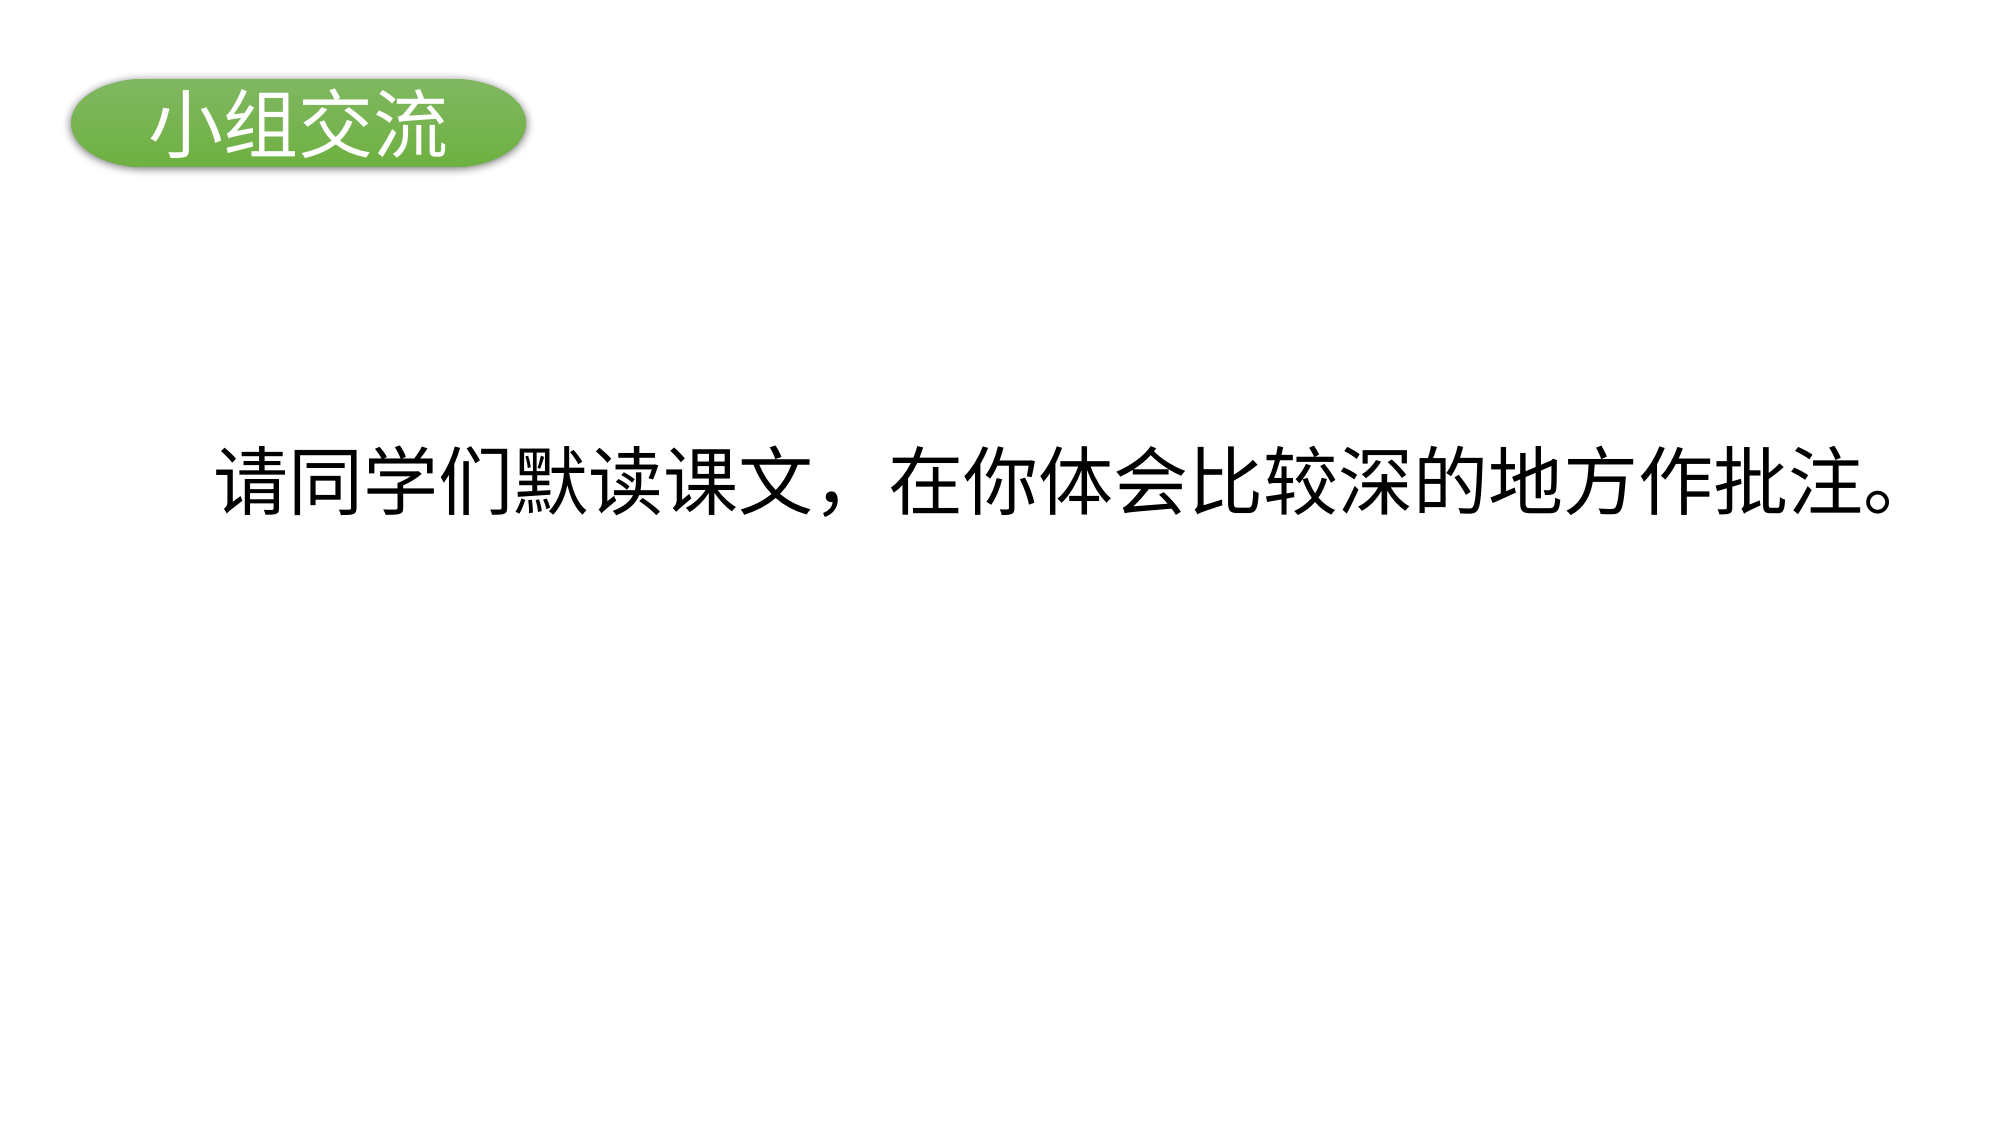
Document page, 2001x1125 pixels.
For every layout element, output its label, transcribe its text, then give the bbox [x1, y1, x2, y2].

text_box 请同学们默读课文，在你体会比较深的地方作批注。 [148, 381, 1886, 532]
text_box 小组交流 [71, 78, 526, 167]
